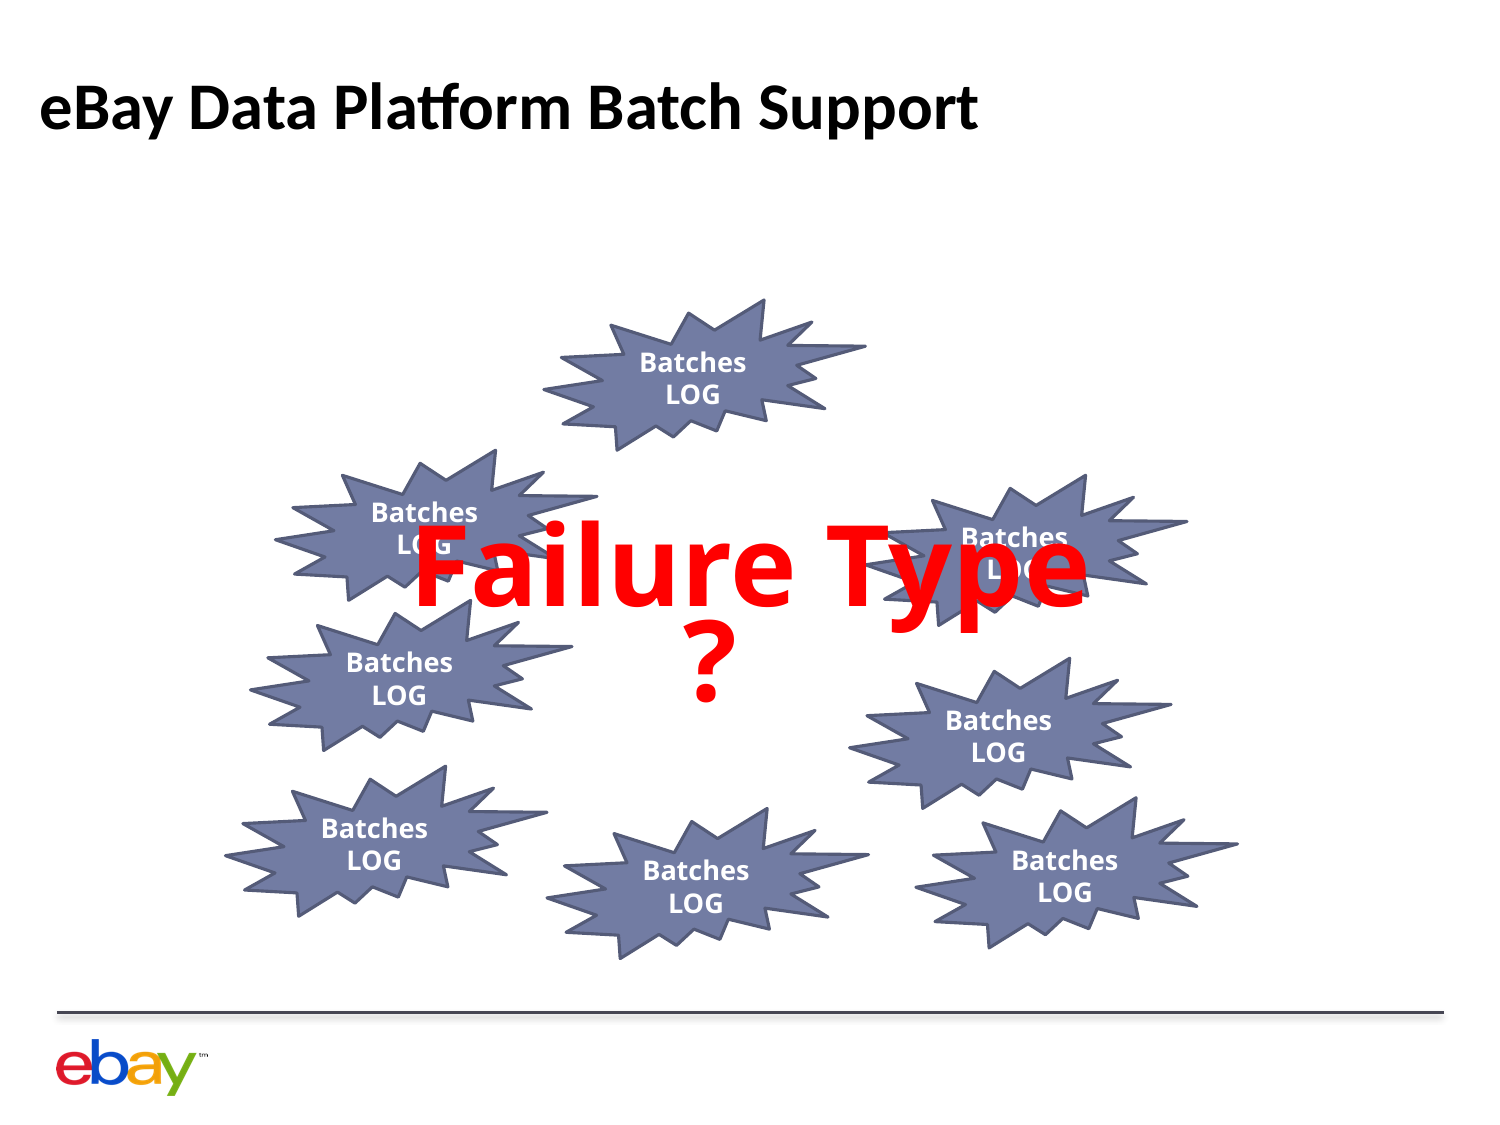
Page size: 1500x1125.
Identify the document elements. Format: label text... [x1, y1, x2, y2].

text_box Batches LOG [1064, 473, 1088, 486]
text_box Batches LOG [248, 612, 554, 752]
text_box Batches LOG [499, 470, 545, 486]
text_box Batches LOG [542, 298, 868, 452]
text_box Failure Type [394, 486, 1106, 637]
text_box ? [554, 637, 866, 731]
title eBay Data Platform Batch Support [24, 37, 1401, 151]
text_box Batches LOG [1106, 495, 1189, 586]
text_box Batches LOG [223, 764, 549, 918]
text_box Batches LOG [273, 473, 394, 602]
text_box Batches LOG [405, 448, 498, 486]
picture [56, 1039, 208, 1096]
text_box Batches LOG [848, 656, 1173, 810]
text_box Batches LOG [914, 796, 1240, 950]
text_box Batches LOG [545, 807, 871, 960]
